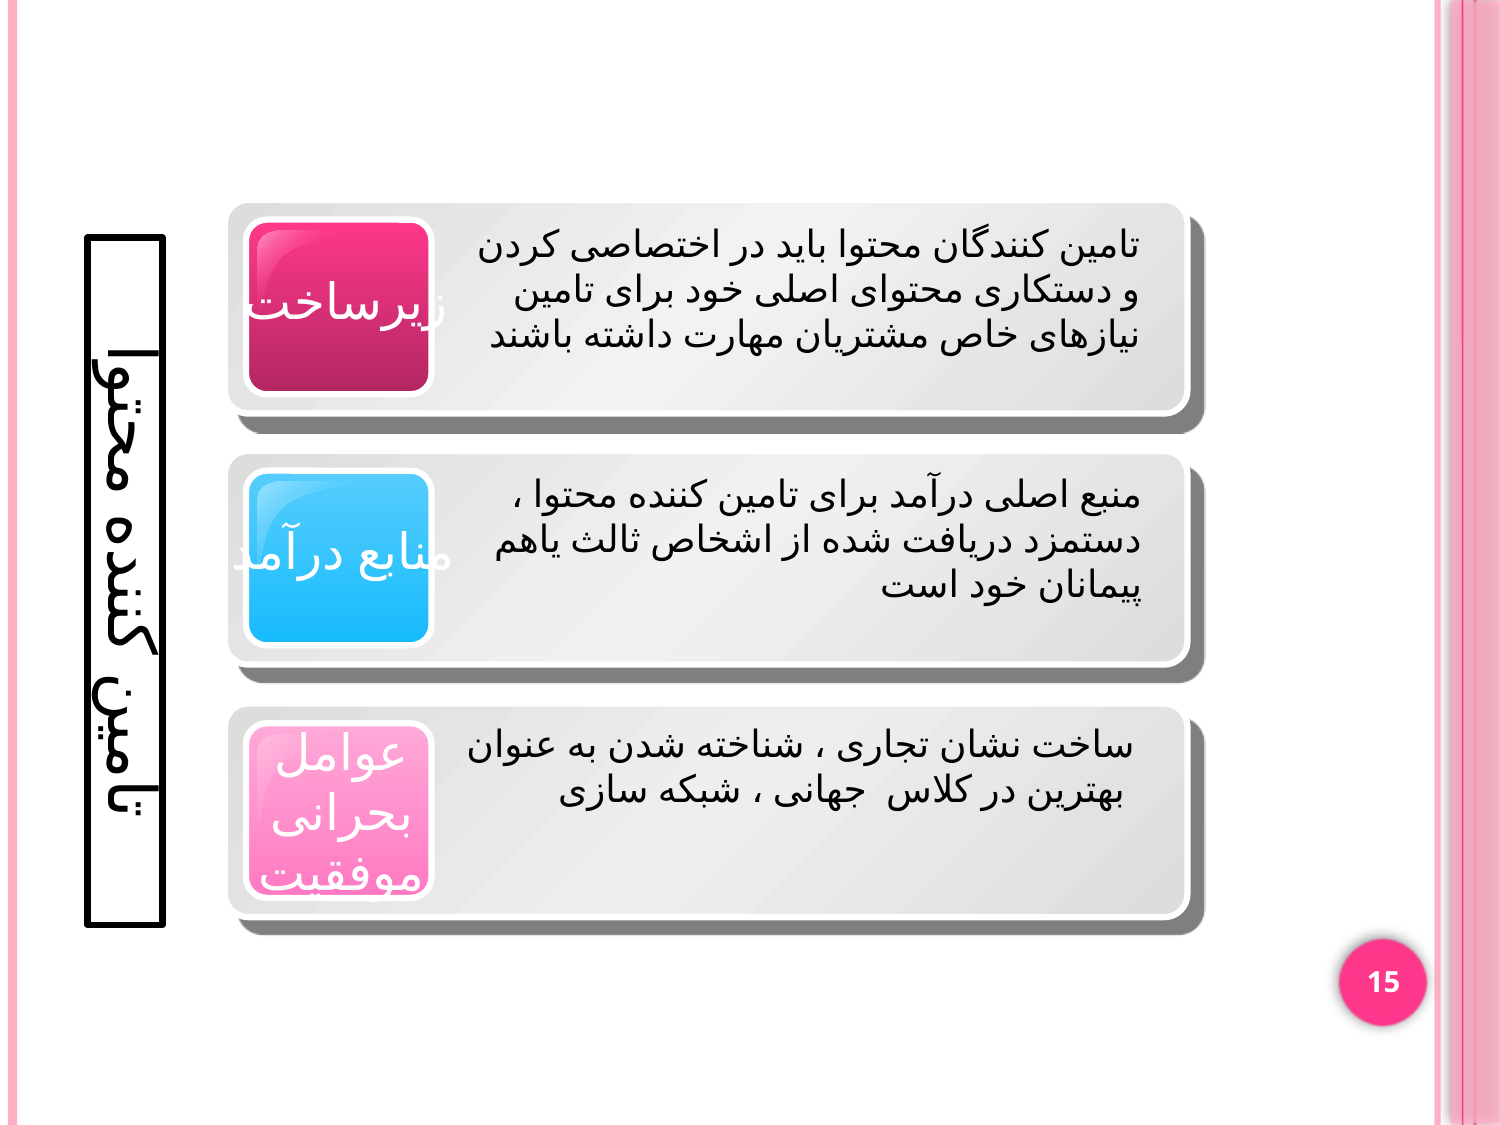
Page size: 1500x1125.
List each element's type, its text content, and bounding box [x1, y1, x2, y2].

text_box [215, 706, 1186, 916]
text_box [227, 202, 1186, 413]
text_box تامین کننده محتوا [84, 234, 166, 928]
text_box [227, 453, 1186, 664]
slide_number 15 [1333, 940, 1434, 1027]
